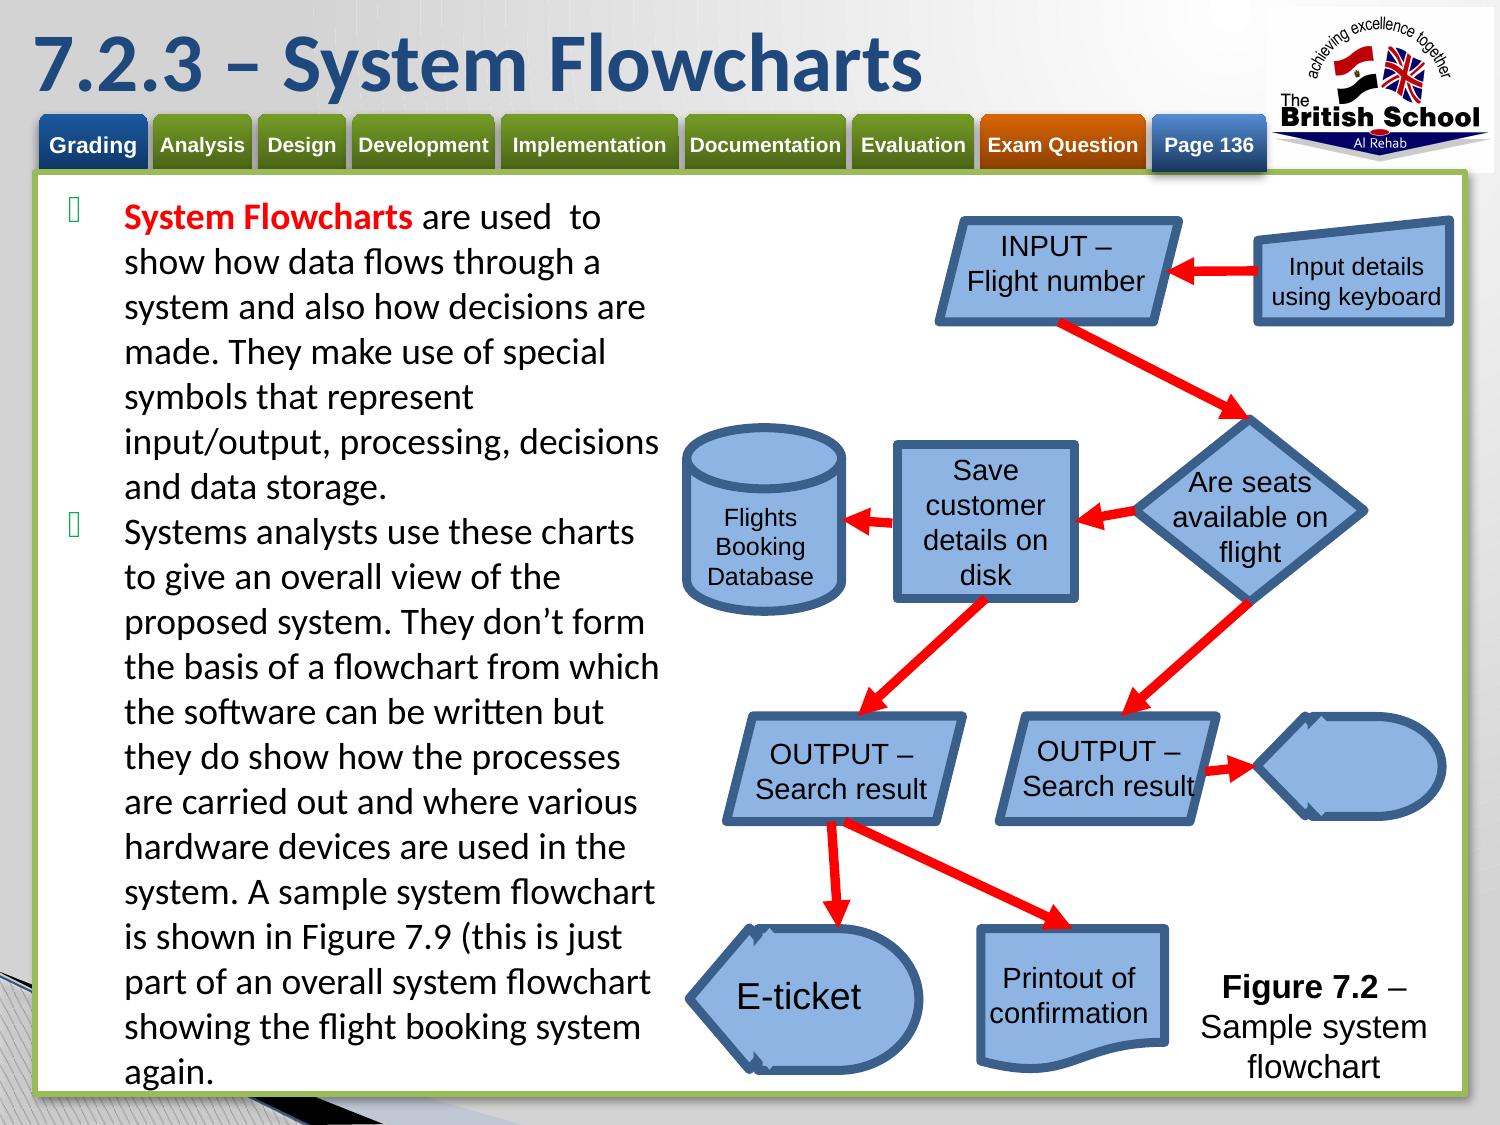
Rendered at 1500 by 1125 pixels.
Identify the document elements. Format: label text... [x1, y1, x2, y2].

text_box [972, 928, 1167, 1071]
text_box [682, 423, 847, 616]
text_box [998, 715, 1217, 822]
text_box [830, 821, 839, 929]
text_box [1256, 715, 1443, 817]
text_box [726, 715, 963, 822]
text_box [1254, 219, 1459, 323]
picture [1267, 7, 1495, 173]
text_box [988, 534, 1079, 603]
text_box Page 136 [1151, 113, 1268, 173]
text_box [1134, 418, 1365, 603]
title 7.2.3 – System Flowcharts [17, 7, 1268, 110]
text_box Flights Booking Database [689, 493, 833, 599]
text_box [857, 598, 987, 717]
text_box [1120, 601, 1250, 717]
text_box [841, 519, 893, 524]
text_box Save customer details on disk [895, 444, 1077, 599]
text_box Figure 7.2 – Sample system flowchart [1178, 957, 1450, 1093]
text_box [893, 440, 1079, 522]
picture [281, 1114, 303, 1125]
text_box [938, 219, 1179, 323]
text_box System Flowcharts are used to show how data flows through a system and also how decisions are made. They make use of special symbols that represent input/output, processing, decisions and data storage. Systems analysts use these charts to give an overall view of the proposed system. They don’t form the basis of a flowchart from which the software can be written but they do show how the processes are carried out and where various hardware devices are used in the system. A sample system flowchart is shown in Figure 7.9 (this is just part of an overall system flowchart showing the flight booking system again. [53, 184, 685, 1099]
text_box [1058, 321, 1250, 420]
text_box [688, 927, 920, 1071]
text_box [844, 821, 1073, 929]
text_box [1074, 510, 1136, 522]
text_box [1204, 765, 1257, 772]
